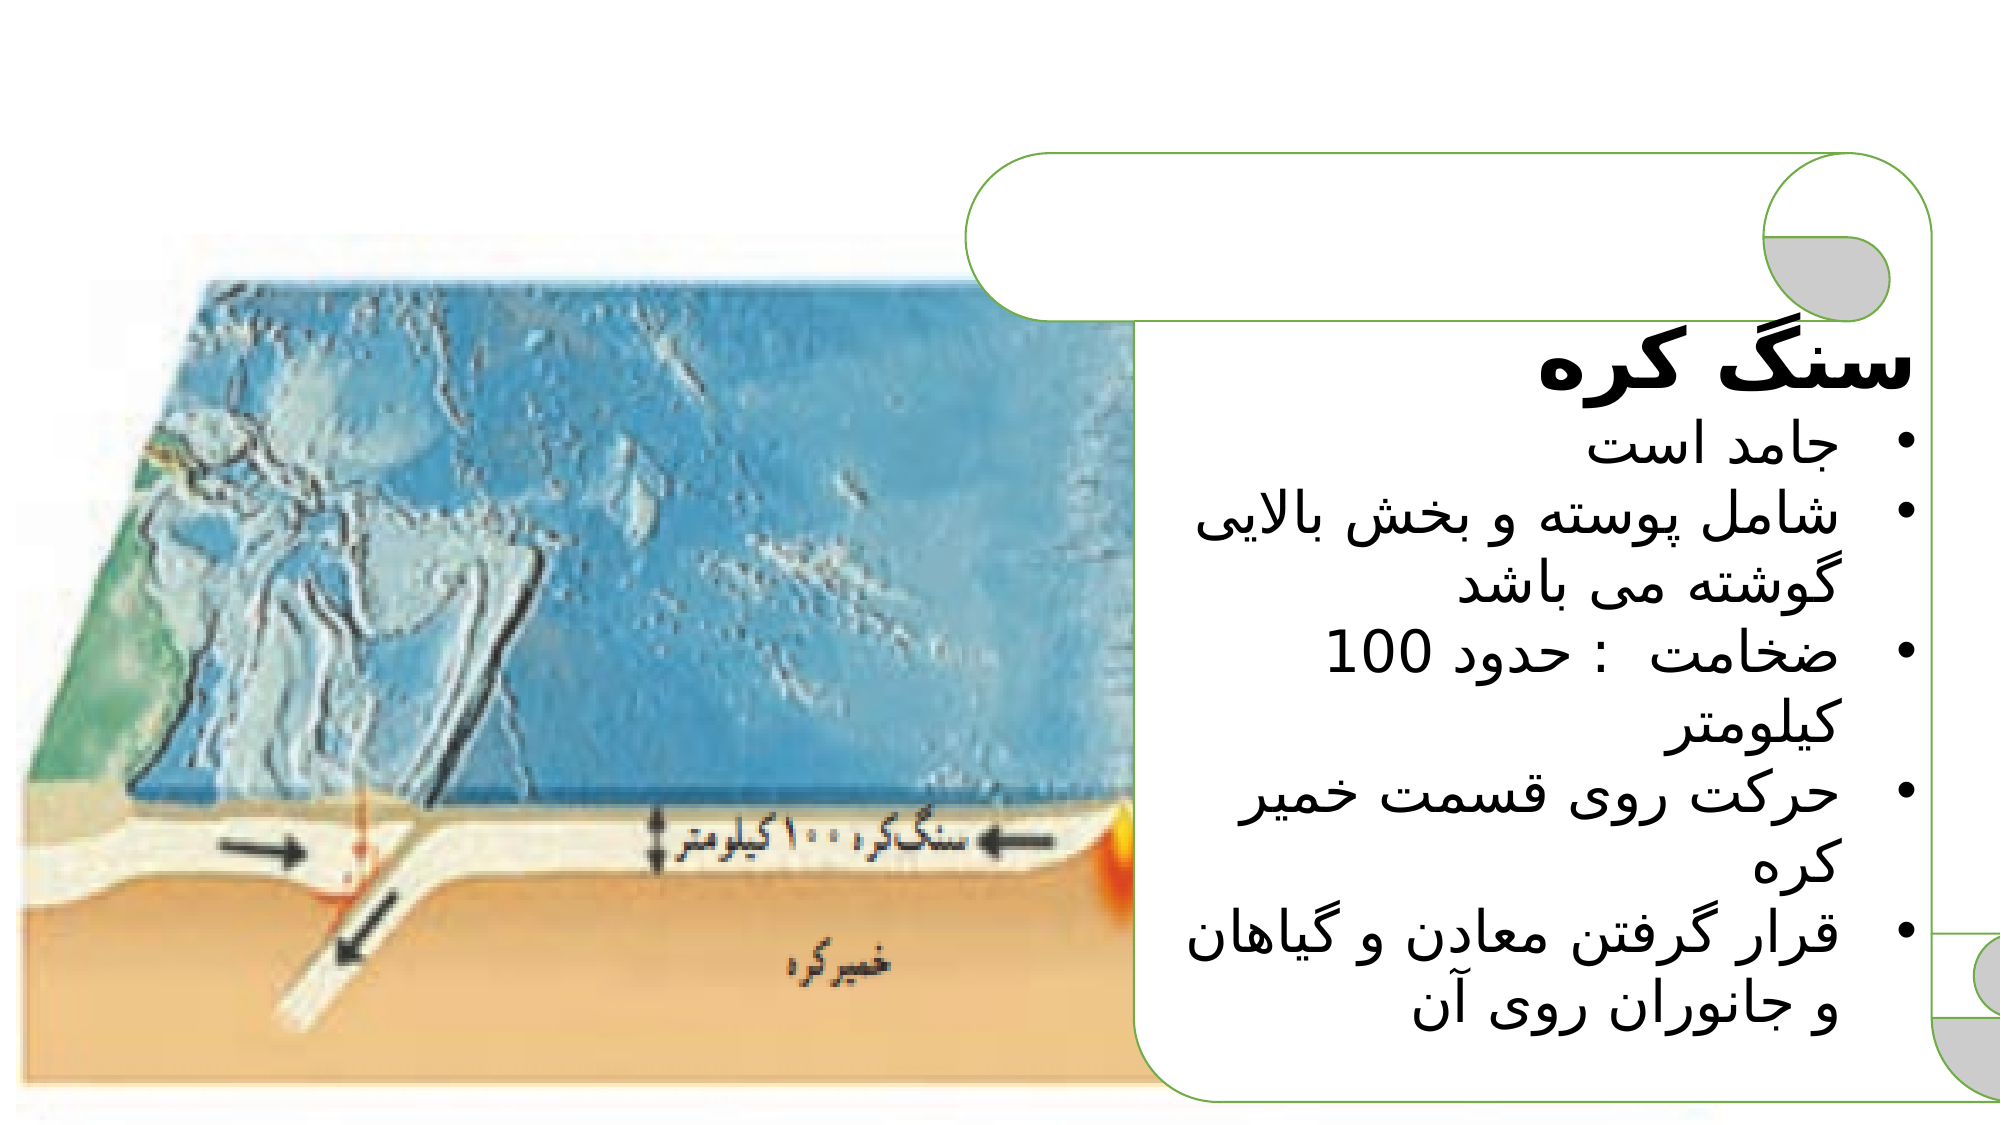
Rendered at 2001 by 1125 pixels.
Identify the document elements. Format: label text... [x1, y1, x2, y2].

text_box سنگ کره جامد است شامل پوسته و بخش بالایی گوشته می باشد ضخامت : حدود 100 کیلومتر حرکت روی قسمت خمیر کره قرار گرفتن معادن و گیاهان و جانوران روی آن [966, 152, 2000, 1104]
picture [0, 218, 1725, 1125]
